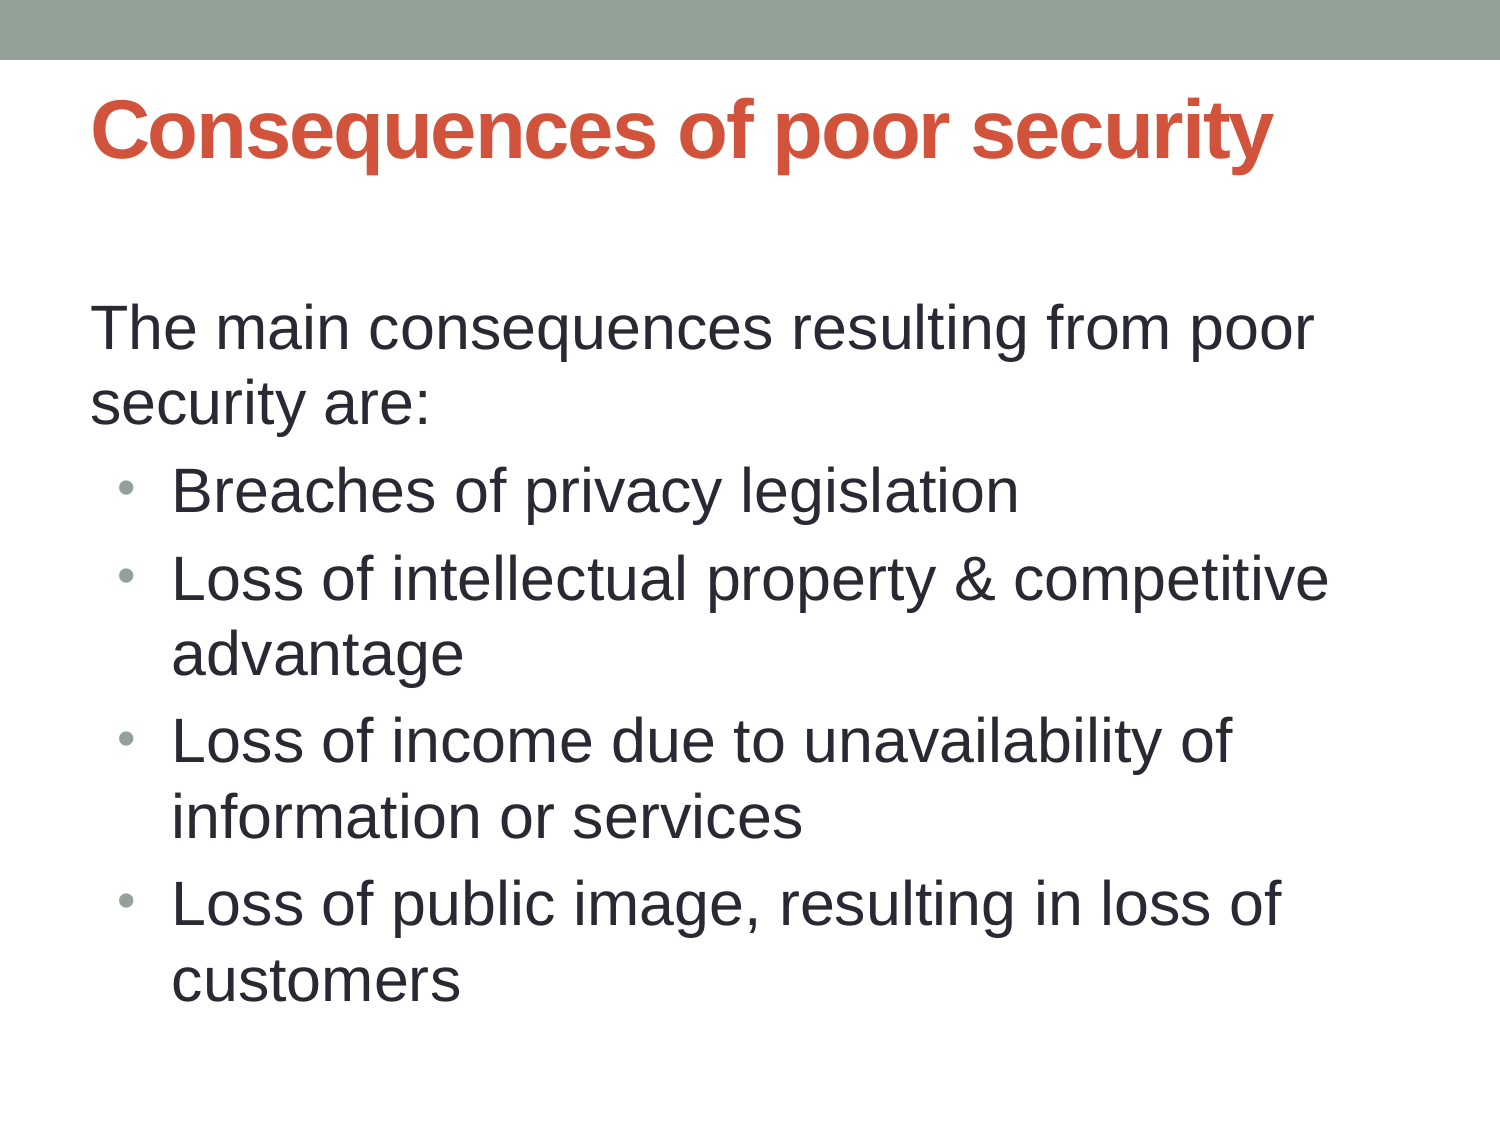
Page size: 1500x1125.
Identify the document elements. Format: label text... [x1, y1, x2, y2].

list The main consequences resulting from poor security are: Breaches of privacy legislation Loss of intellectual property & competitive advantage Loss of income due to unavailability of information or services Loss of public image, resulting in loss of customers [75, 278, 1425, 1024]
title Consequences of poor security [75, 0, 1425, 256]
